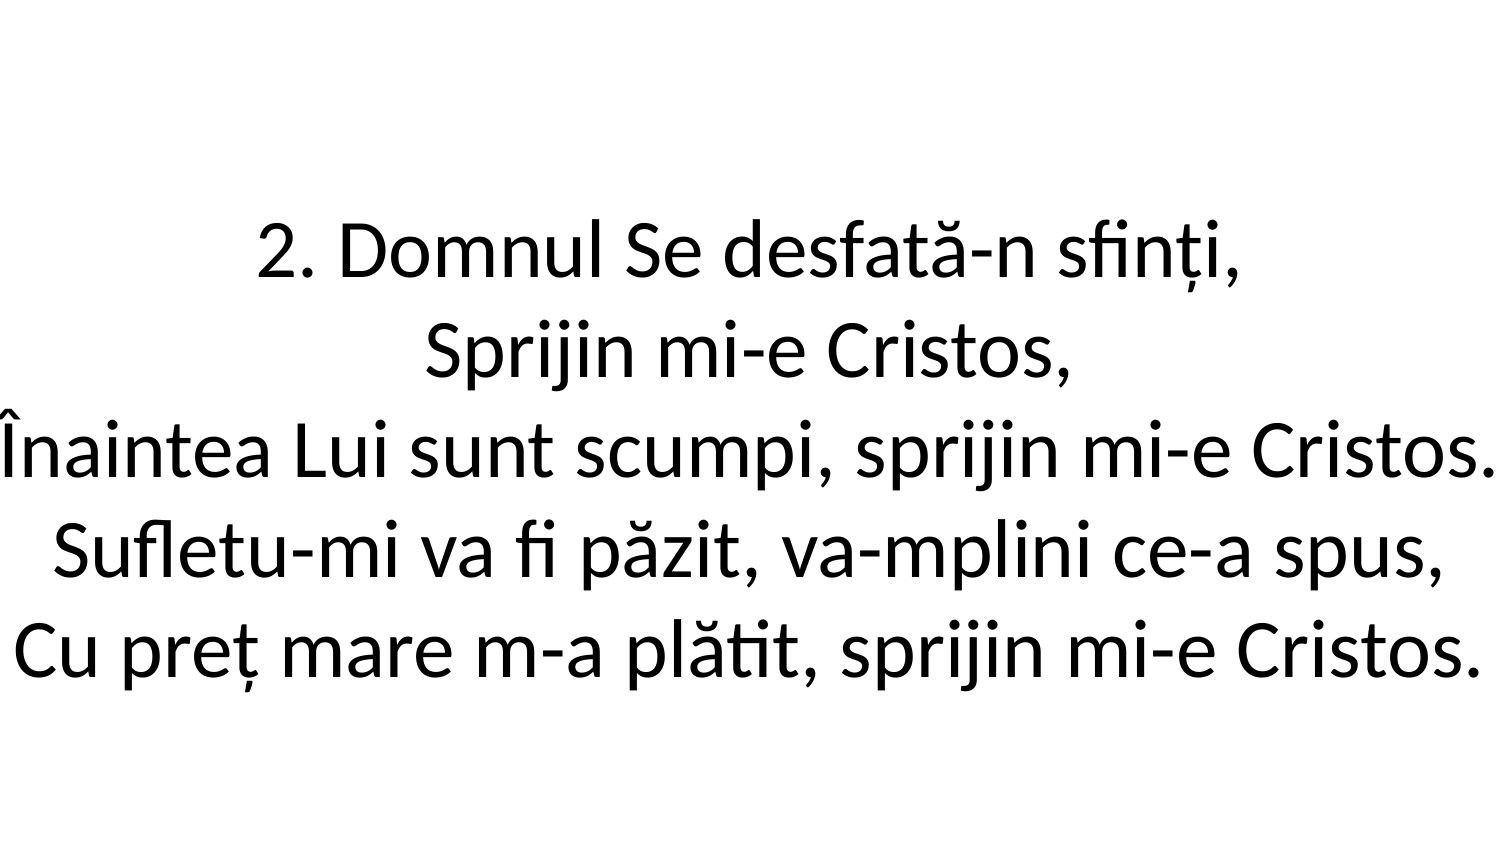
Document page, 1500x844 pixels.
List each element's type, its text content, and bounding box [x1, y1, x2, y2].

text_box 2. Domnul Se desfată-n sfinți, Sprijin mi-e Cristos, Înaintea Lui sunt scumpi, sprijin mi-e Cristos. Sufletu-mi va fi păzit, va-mplini ce-a spus, Cu preț mare m-a plătit, sprijin mi-e Cristos. [0, 142, 1500, 702]
